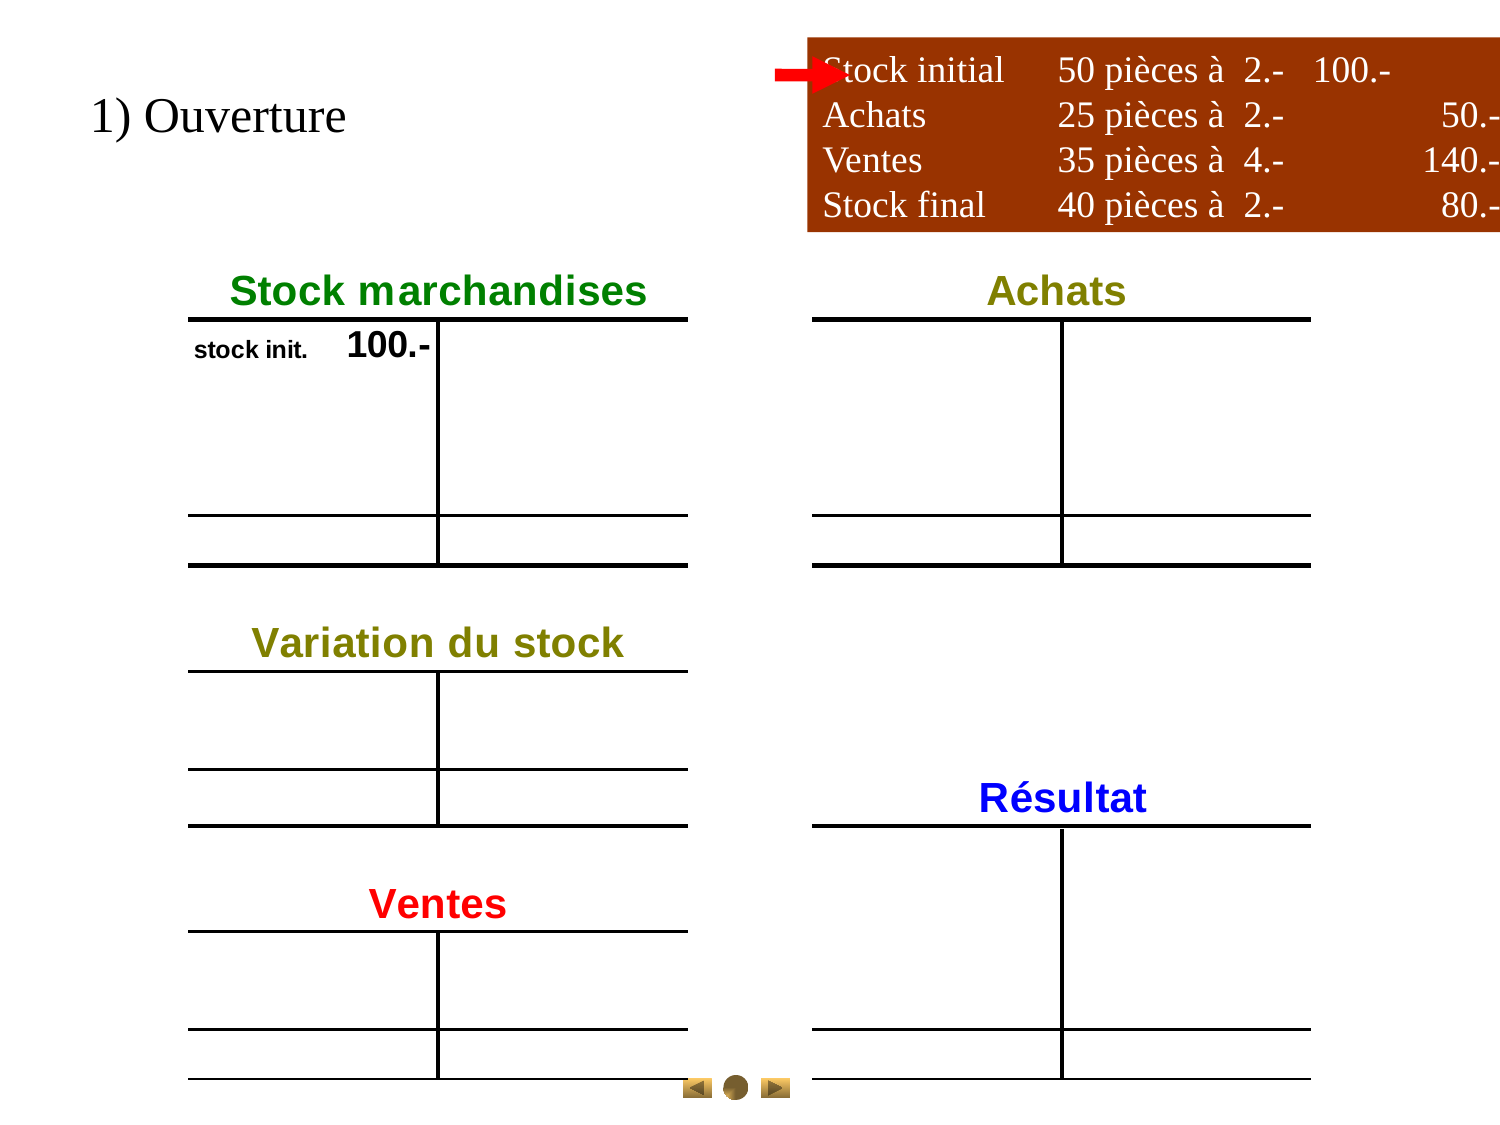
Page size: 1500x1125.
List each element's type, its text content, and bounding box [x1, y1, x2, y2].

text_box [774, 68, 850, 82]
text_box 1) Ouverture [74, 74, 362, 150]
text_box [187, 262, 1313, 1082]
text_box Stock initial 50 pièces à 2.- 100.- Achats 25 pièces à 2.- 50.- Ventes 35 pièces à 4.- 140.- Stock final 40 pièces à 2.- 80.- [807, 37, 1500, 233]
